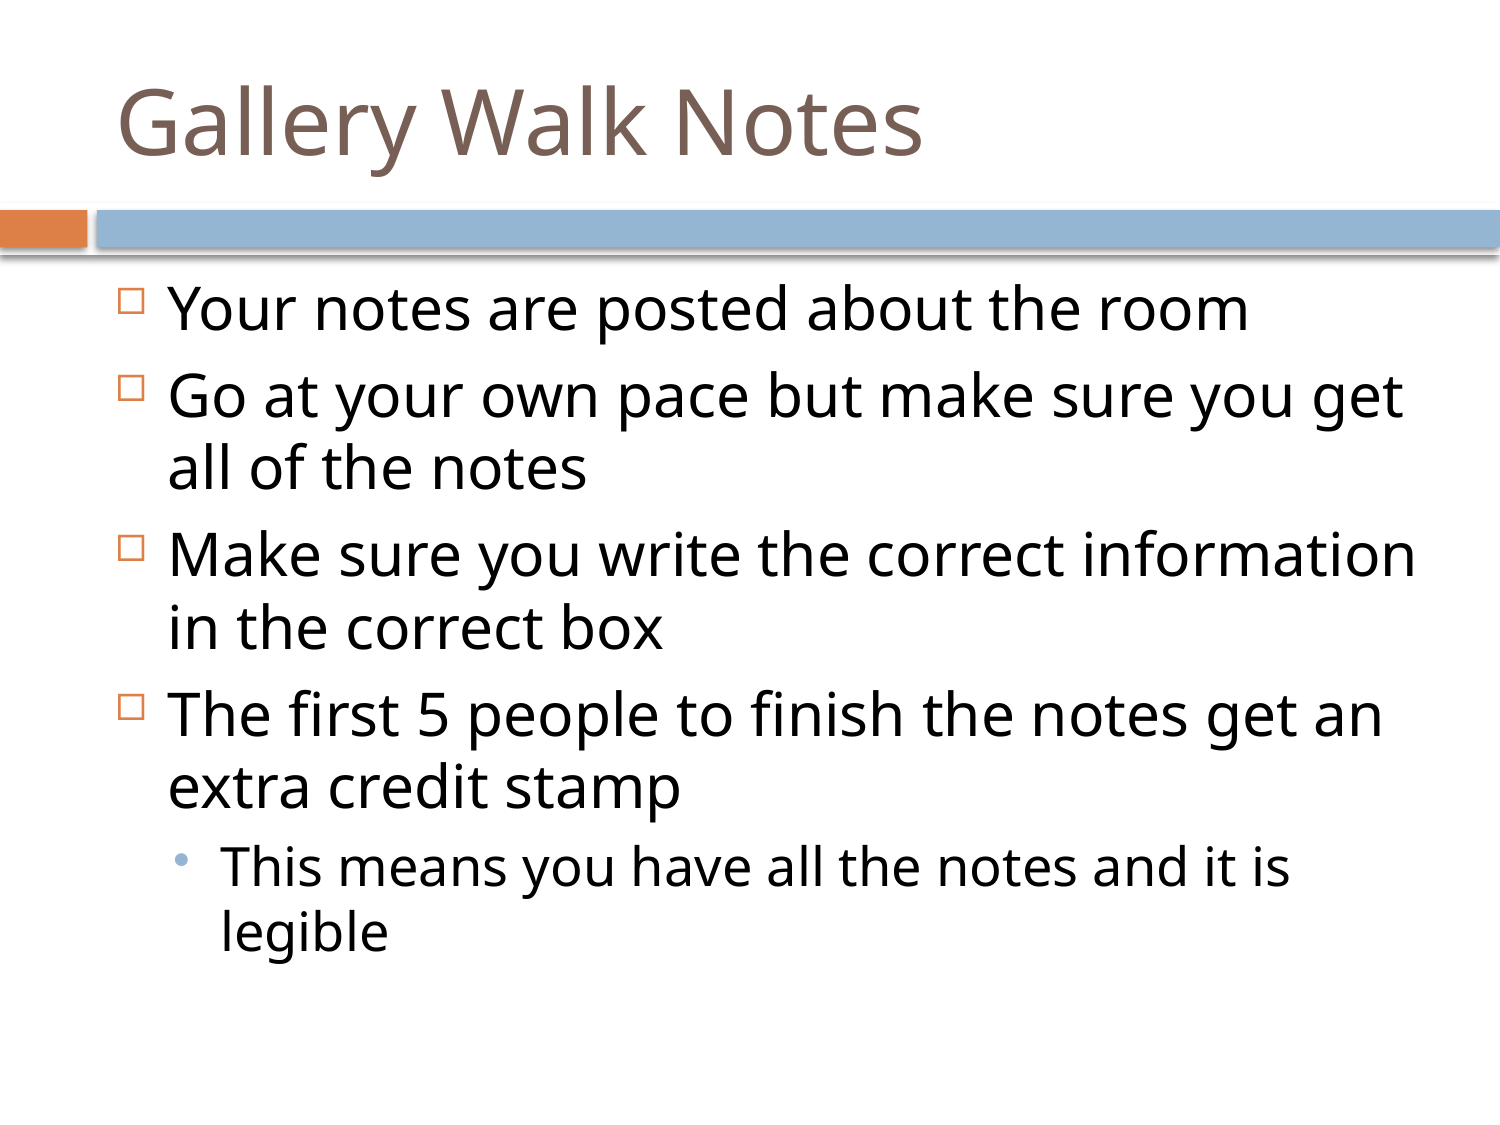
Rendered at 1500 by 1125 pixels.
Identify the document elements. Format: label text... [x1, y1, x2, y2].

list Your notes are posted about the room Go at your own pace but make sure you get all of the notes Make sure you write the correct information in the correct box The first 5 people to finish the notes get an extra credit stamp This means you have all the notes and it is legible [100, 262, 1438, 1000]
title Gallery Walk Notes [100, 37, 1438, 200]
